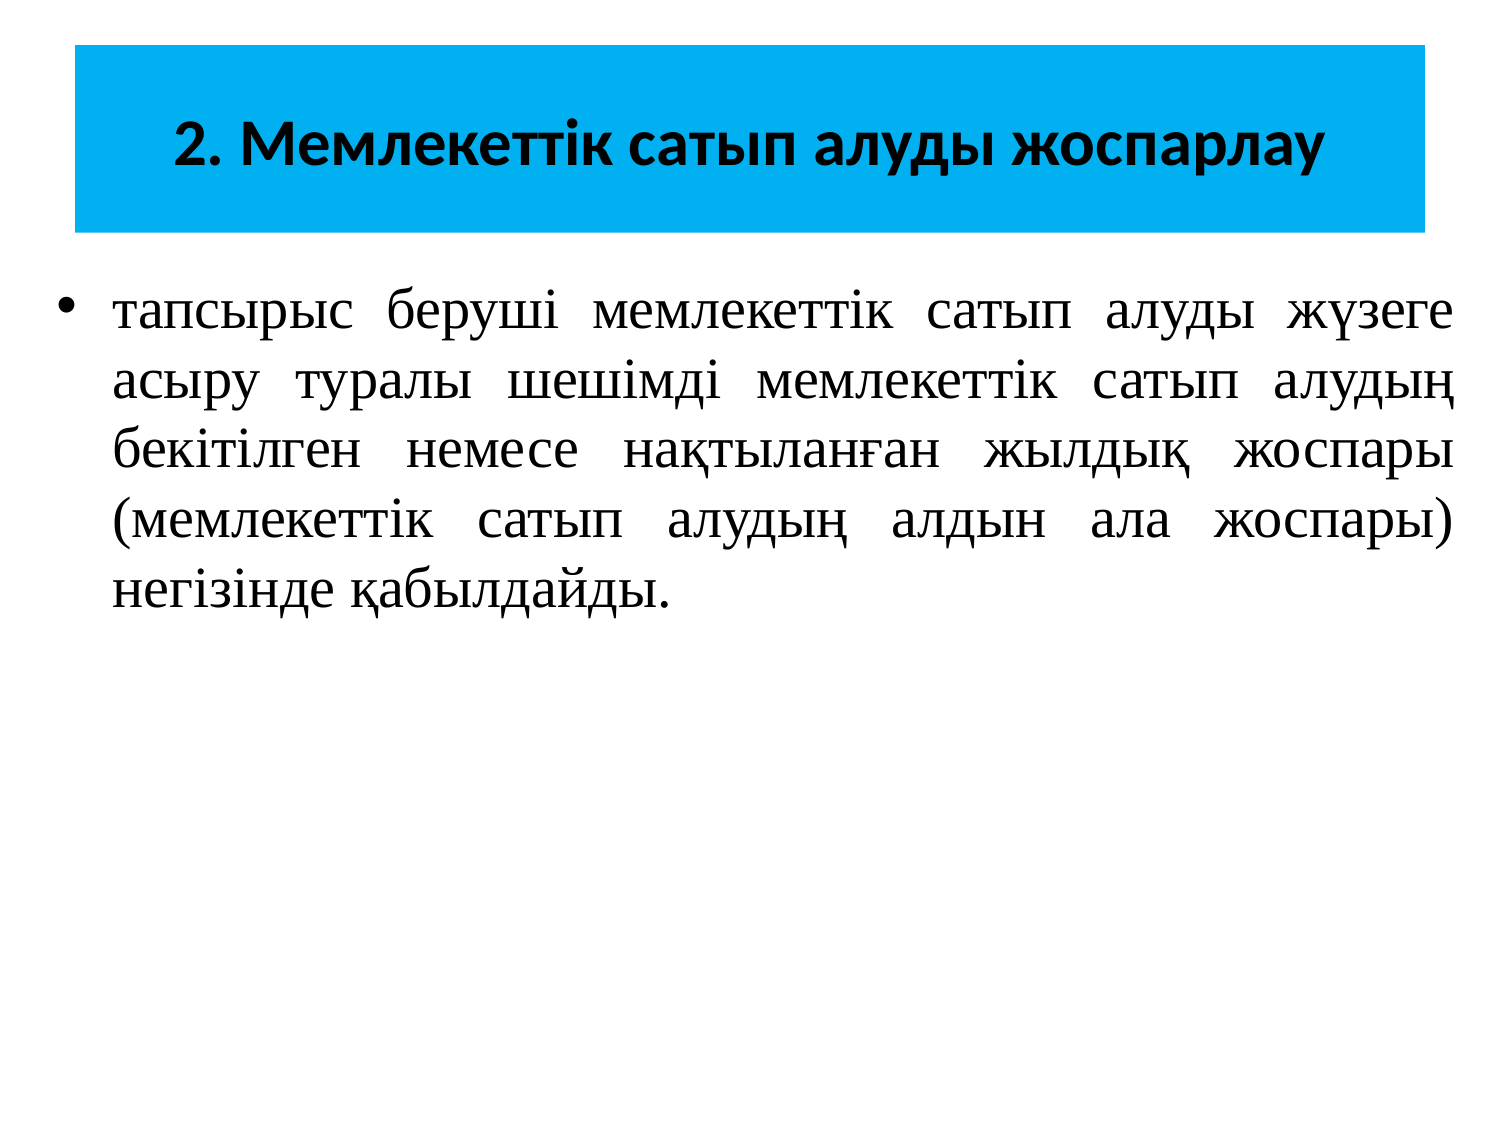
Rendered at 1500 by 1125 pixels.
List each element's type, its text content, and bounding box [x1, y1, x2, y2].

title 2. Мемлекеттік сатып алуды жоспарлау [75, 45, 1425, 233]
list тапсырыс беруші мемлекеттік сатып алуды жүзеге асыру туралы шешімді мемлекеттік сатып алудың бекітілген немесе нақтыланған жылдық жоспары (мемлекеттік сатып алудың алдын ала жоспары) негізінде қабылдайды. [41, 262, 1471, 1059]
